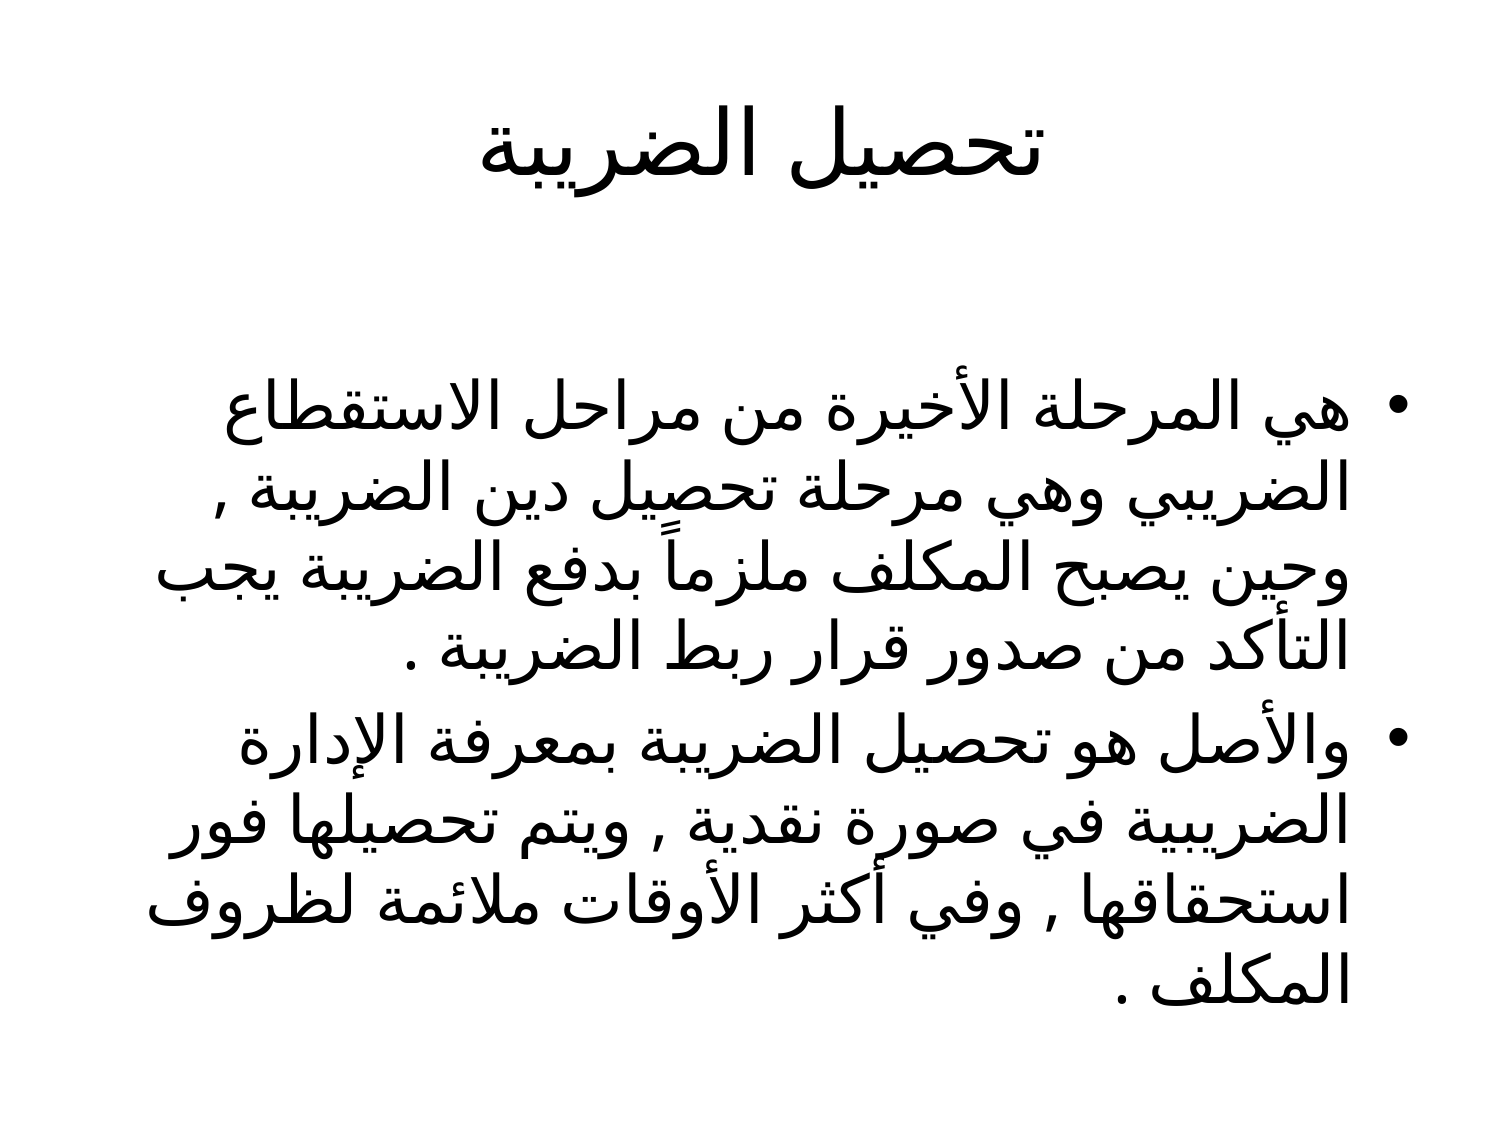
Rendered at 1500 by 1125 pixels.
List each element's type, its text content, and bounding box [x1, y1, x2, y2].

list هي المرحلة الأخيرة من مراحل الاستقطاع الضريبي وهي مرحلة تحصيل دين الضريبة , وحين يصبح المكلف ملزماً بدفع الضريبة يجب التأكد من صدور قرار ربط الضريبة . والأصل هو تحصيل الضريبة بمعرفة الإدارة الضريبية في صورة نقدية , ويتم تحصيلها فور استحقاقها , وفي أكثر الأوقات ملائمة لظروف المكلف . [75, 262, 1425, 1005]
title تحصيل الضريبة [75, 45, 1425, 233]
